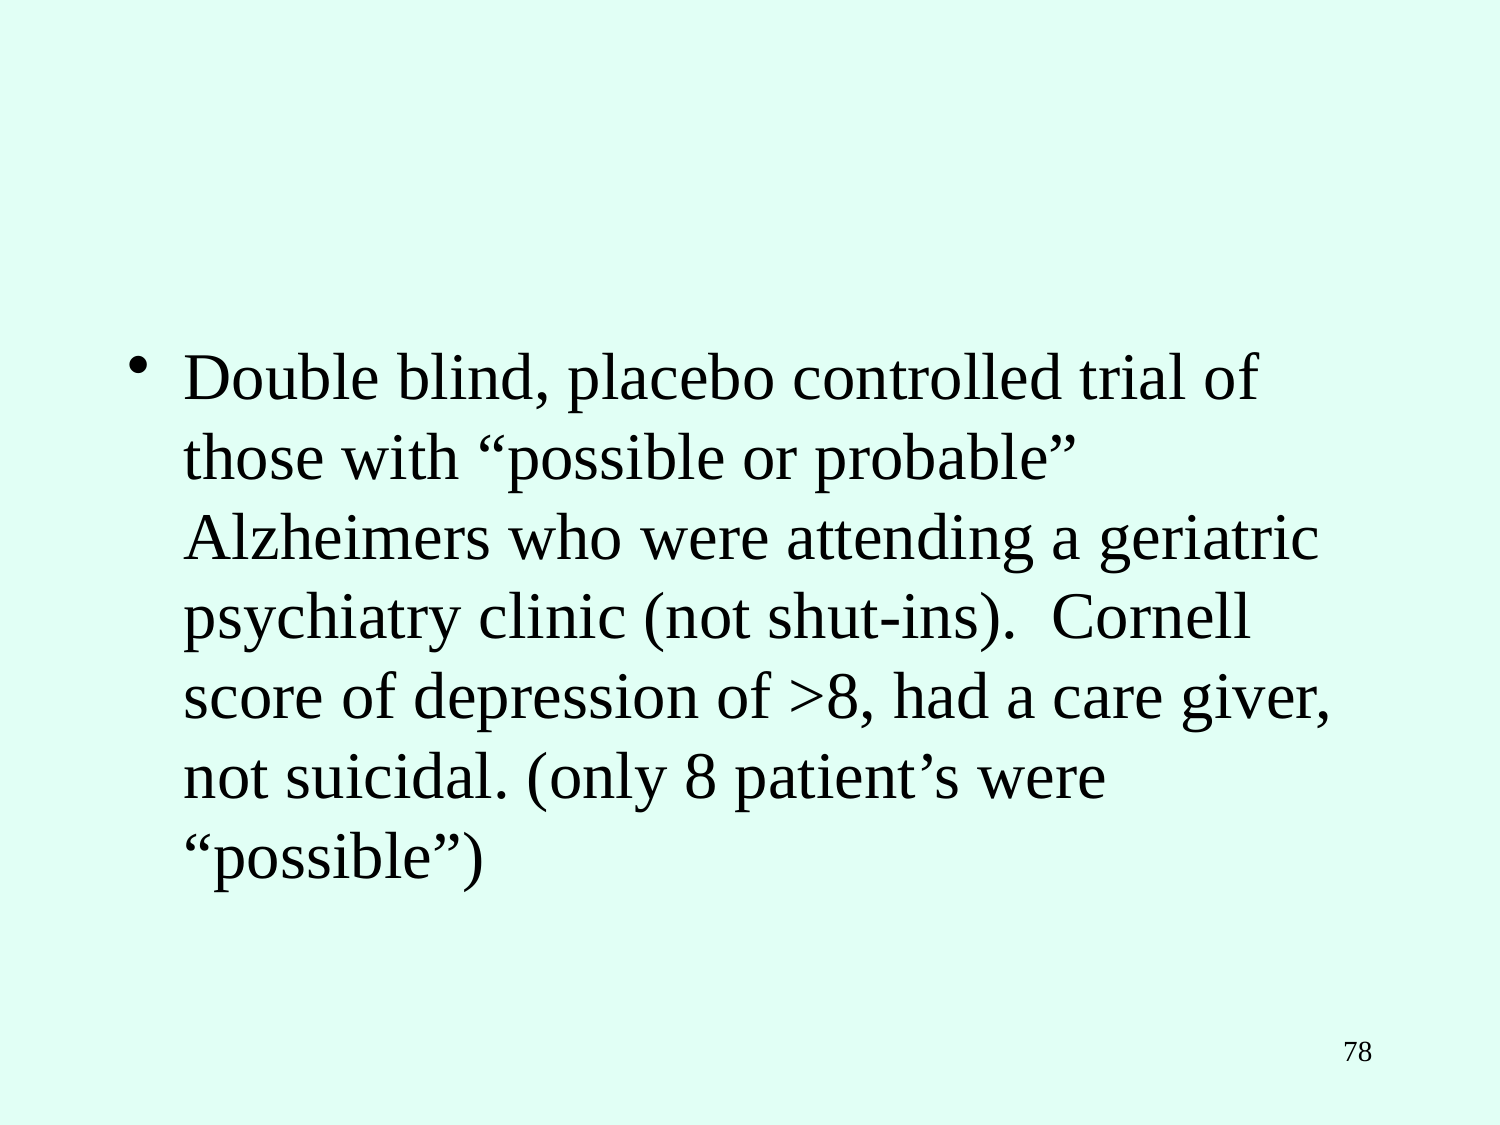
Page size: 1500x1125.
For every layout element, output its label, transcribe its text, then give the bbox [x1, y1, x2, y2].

text_box 78 [1074, 1024, 1388, 1100]
list Double blind, placebo controlled trial of those with “possible or probable” Alzheimers who were attending a geriatric psychiatry clinic (not shut-ins). Cornell score of depression of >8, had a care giver, not suicidal. (only 8 patient’s were “possible”) [112, 324, 1388, 1000]
